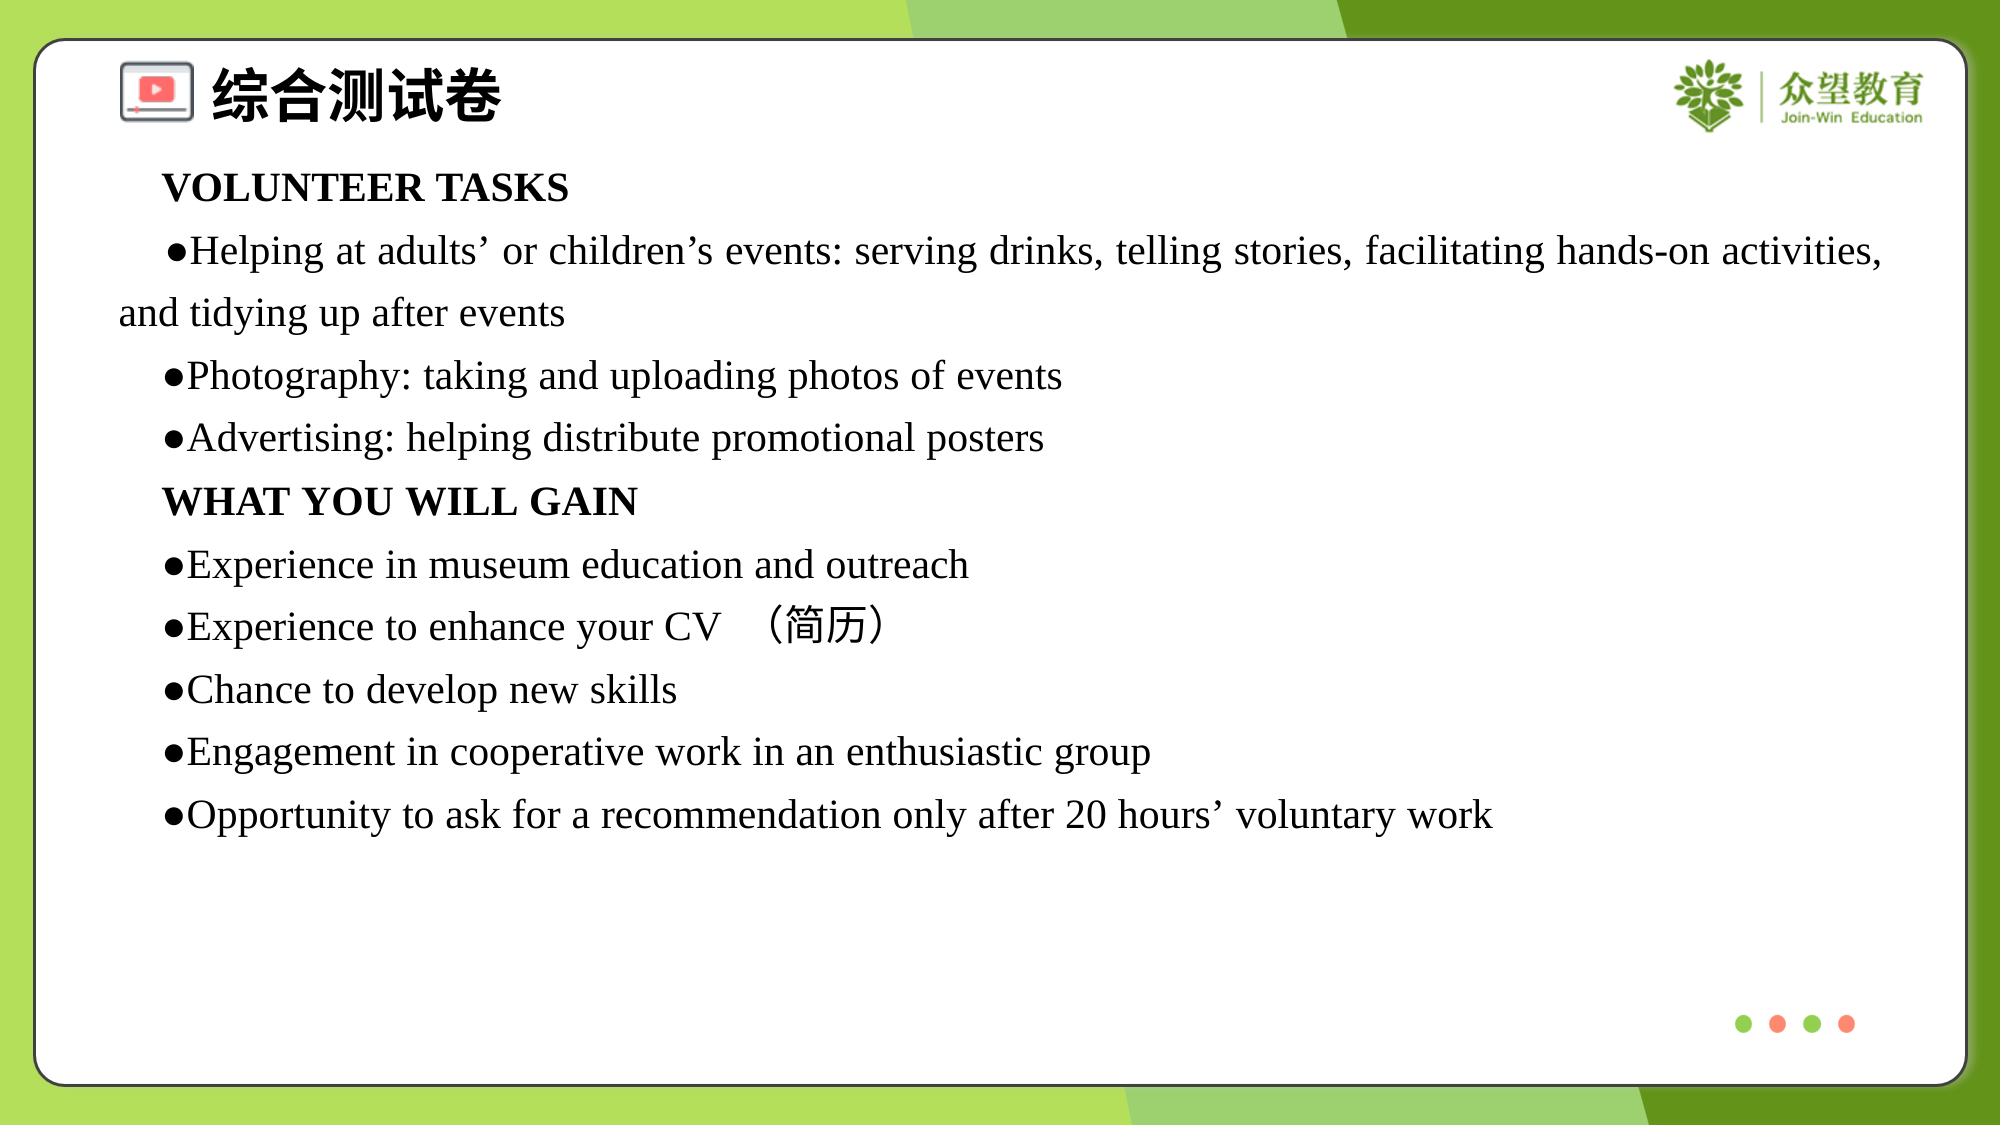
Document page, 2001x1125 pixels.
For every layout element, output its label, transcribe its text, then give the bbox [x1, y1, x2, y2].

text_box VOLUNTEER TASKS ●Helping at adults’ or children’s events: serving drinks, telling stories, facilitating hands-on activities, and tidying up after events ●Photography: taking and uploading photos of events ●Advertising: helping distribute promotional posters [118, 147, 1883, 455]
picture [0, 0, 2000, 1125]
text_box WHAT YOU WILL GAIN ●Experience in museum education and outreach ●Experience to enhance your CV （简历） ●Chance to develop new skills ●Engagement in cooperative work in an enthusiastic group ●Opportunity to ask for a recommendation only after 20 hours’ voluntary work [118, 461, 1883, 832]
